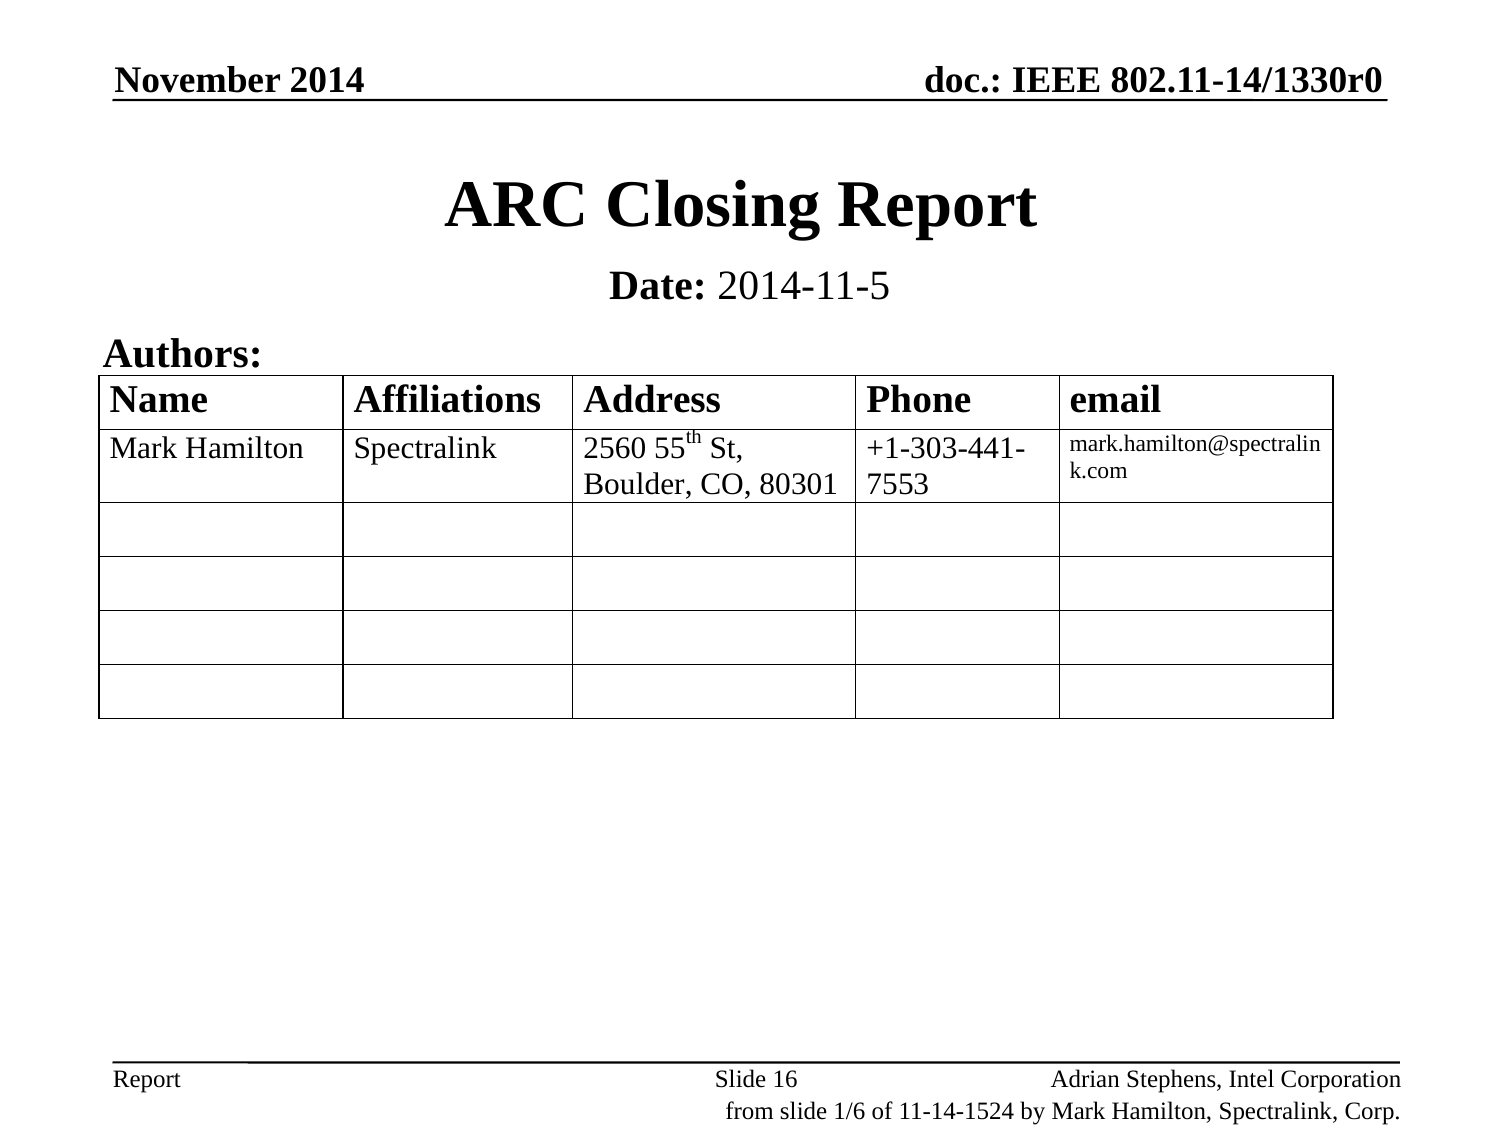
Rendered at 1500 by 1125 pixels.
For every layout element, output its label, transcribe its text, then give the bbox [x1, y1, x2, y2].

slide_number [114, 54, 374, 101]
footer Adrian Stephens, Intel Corporation [1047, 1061, 1402, 1087]
text_box from slide 1/6 of 11-14-1524 by Mark Hamilton, Spectralink, Corp. [343, 1087, 1417, 1125]
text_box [84, 374, 1362, 802]
text_box Authors: [87, 318, 325, 373]
slide_number Slide 16 [712, 1061, 800, 1087]
list Date: 2014-11-5 [112, 249, 1388, 313]
title ARC Closing Report [112, 112, 1388, 249]
